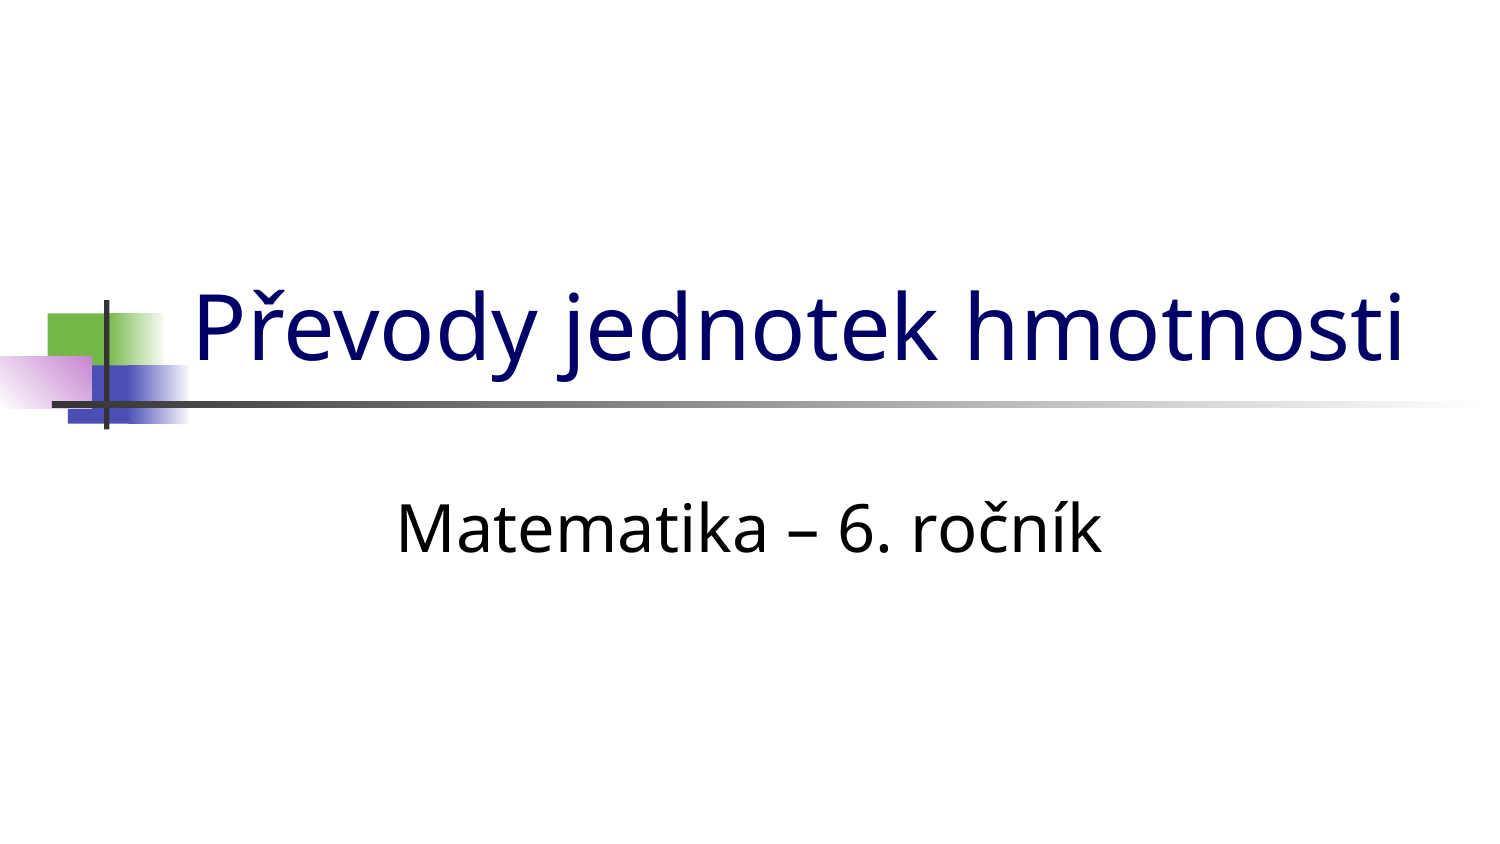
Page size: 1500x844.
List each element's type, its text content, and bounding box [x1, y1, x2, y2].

subtitle Matematika – 6. ročník [224, 477, 1276, 694]
title Převody jednotek hmotnosti [162, 206, 1438, 387]
